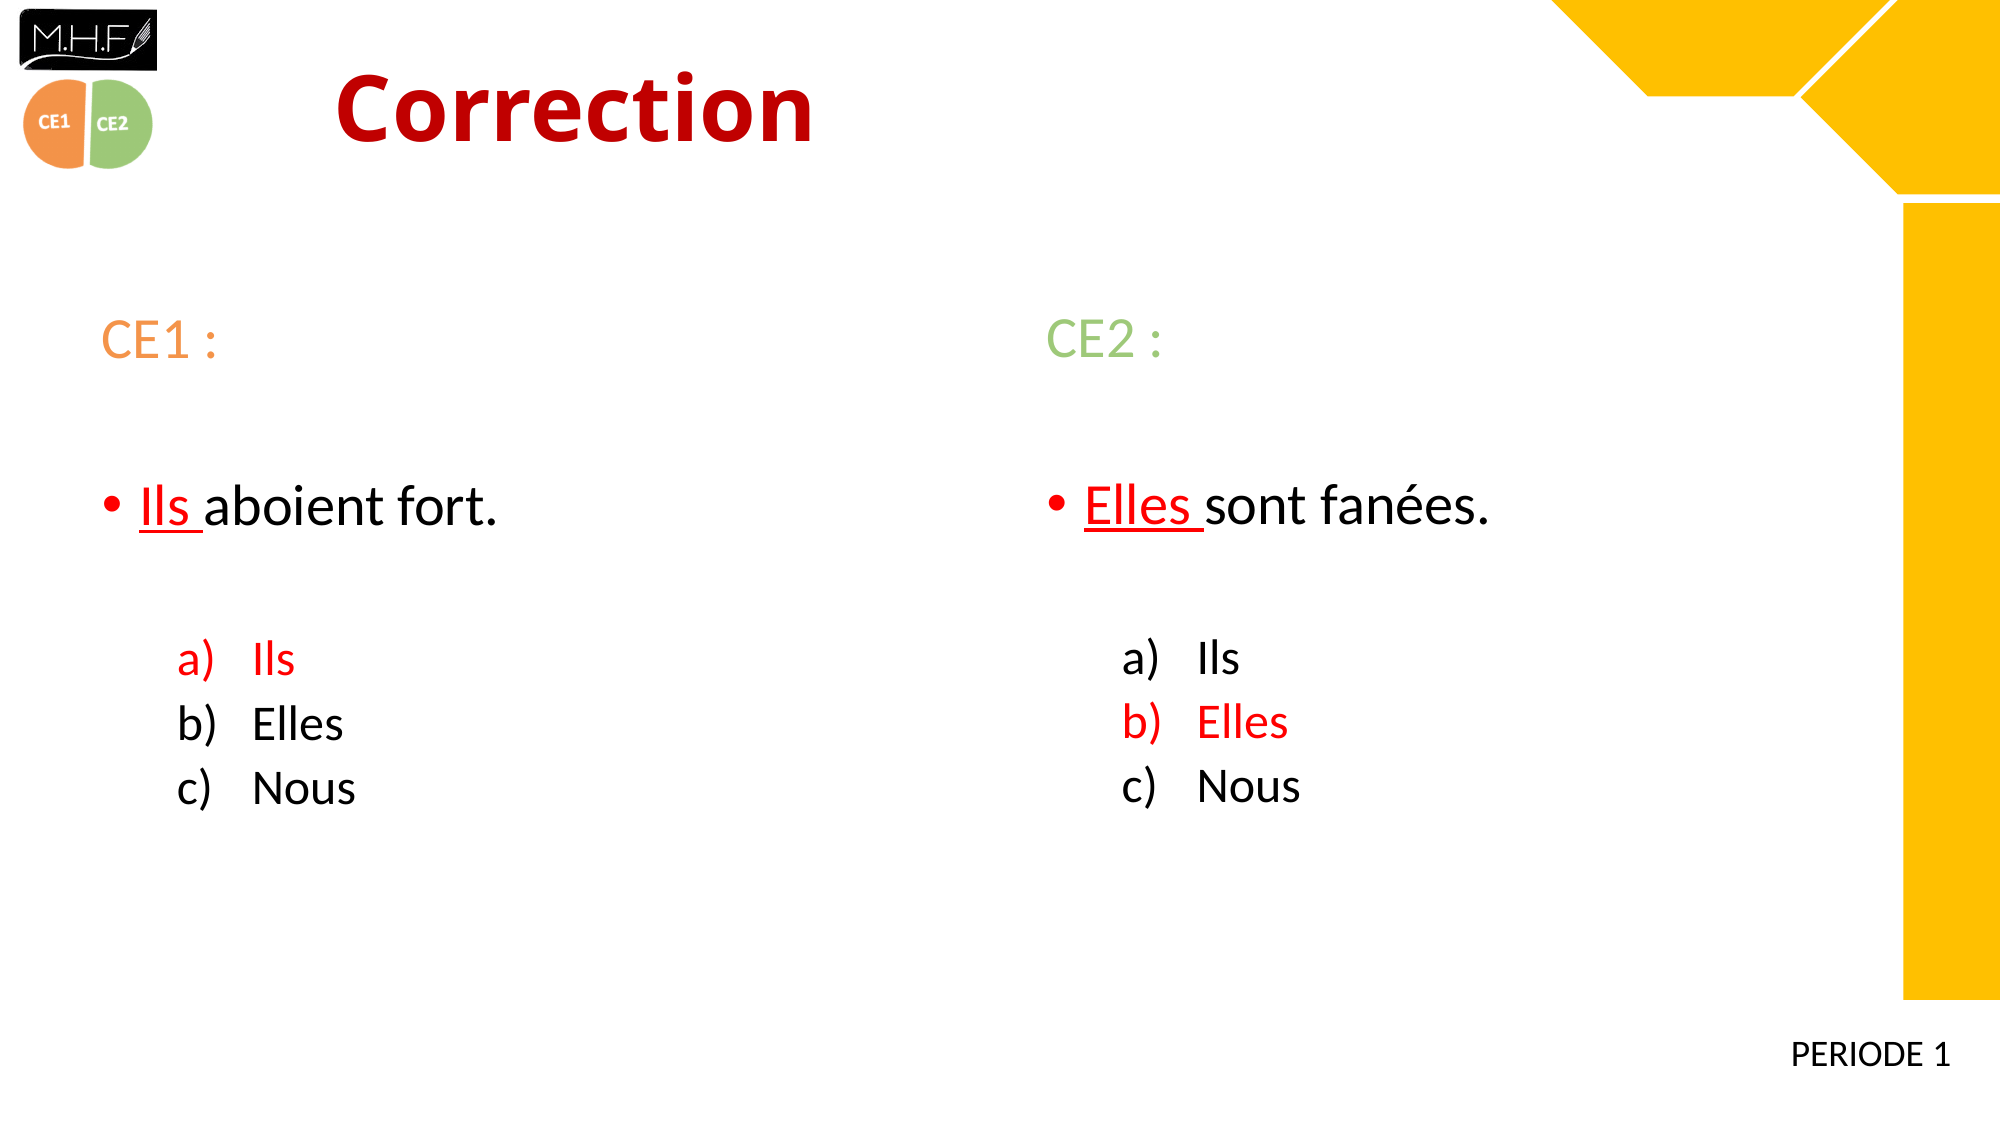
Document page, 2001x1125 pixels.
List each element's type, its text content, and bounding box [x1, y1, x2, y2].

text_box [1549, 0, 1892, 98]
text_box [1902, 202, 2000, 1001]
title Correction [318, 3, 1865, 221]
text_box CE2 : Elles sont fanées. Ils Elles Nous [1031, 299, 1913, 1014]
list CE1 : Ils aboient fort. Ils Elles Nous [86, 300, 897, 1015]
text_box PERIODE 1 [1362, 1021, 1967, 1125]
picture [1, 7, 177, 207]
text_box [1799, 0, 2000, 196]
